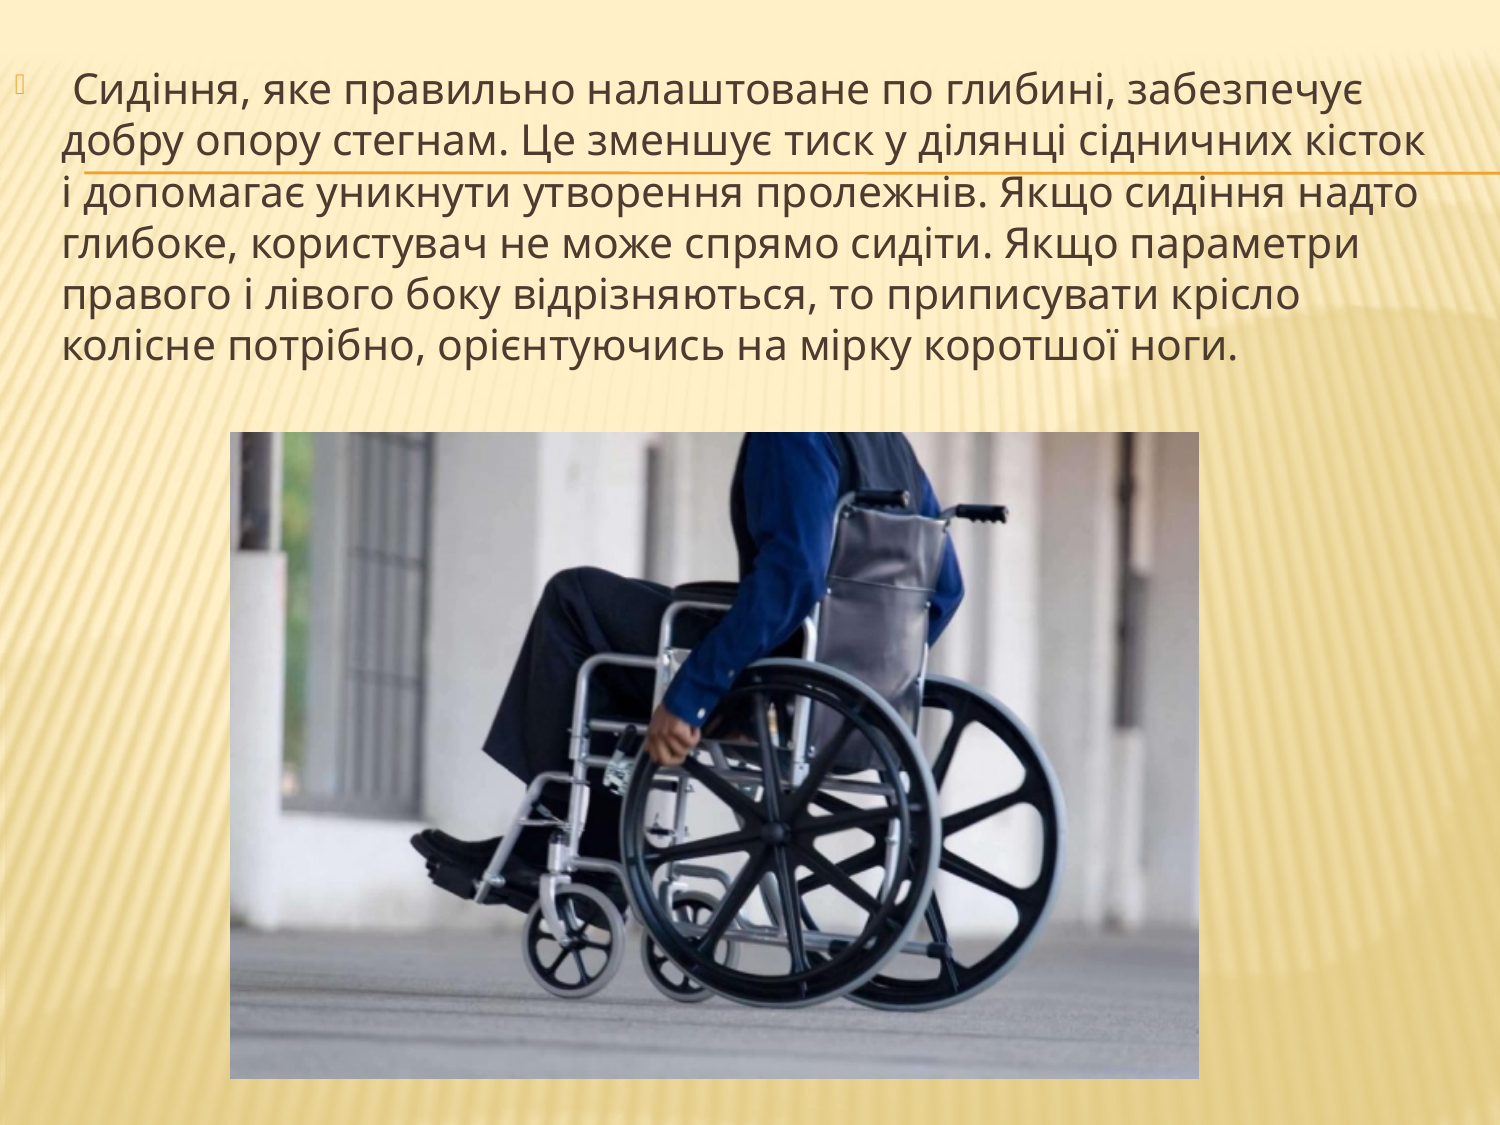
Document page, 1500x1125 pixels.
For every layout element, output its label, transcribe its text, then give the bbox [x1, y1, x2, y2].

list Сидіння, яке правильно налаштоване по глибині, забезпечує добру опору стегнам. Це зменшує тиск у ділянці сідничних кісток і допомагає уникнути утворення пролежнів. Якщо сидіння надто глибоке, користувач не може спрямо сидіти. Якщо параметри правого і лівого боку відрізняються, то приписувати крісло колісне потрібно, орієнтуючись на мірку коротшої ноги. [0, 54, 1447, 433]
picture [229, 432, 1200, 1079]
